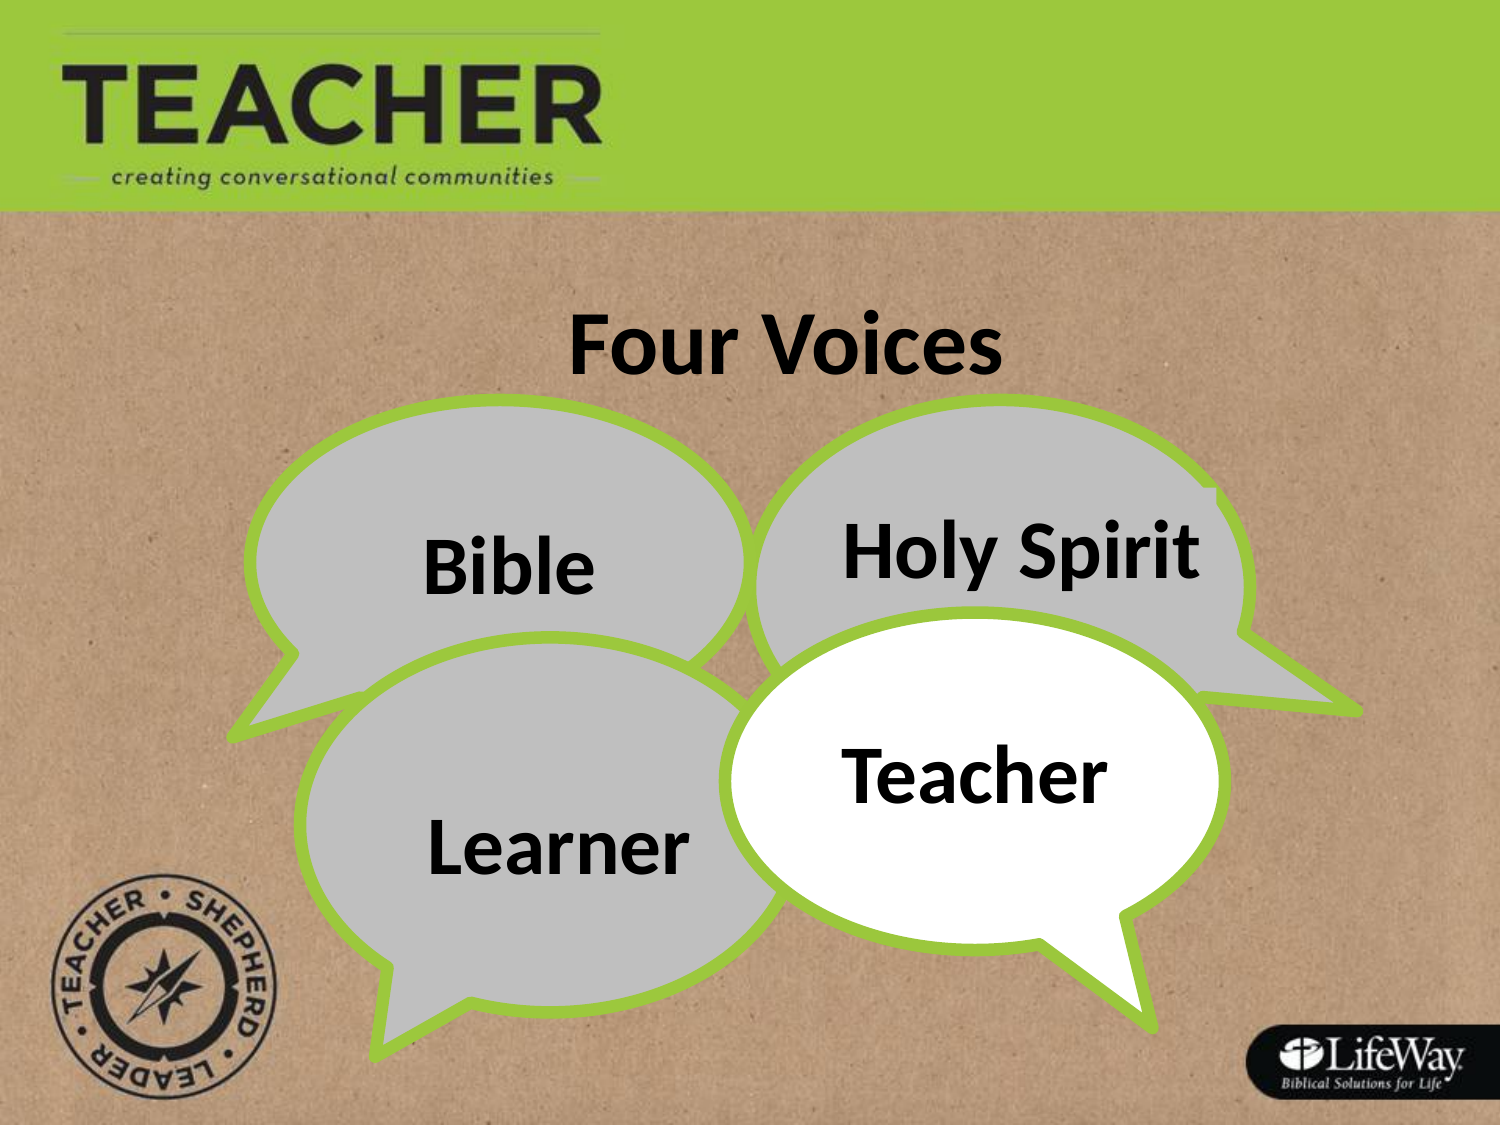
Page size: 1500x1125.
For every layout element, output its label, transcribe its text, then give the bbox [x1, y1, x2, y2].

text_box Four Voices [553, 275, 1020, 398]
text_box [249, 399, 751, 726]
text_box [724, 612, 1226, 951]
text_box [299, 637, 801, 1013]
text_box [751, 399, 1251, 776]
picture [0, 0, 1500, 1125]
